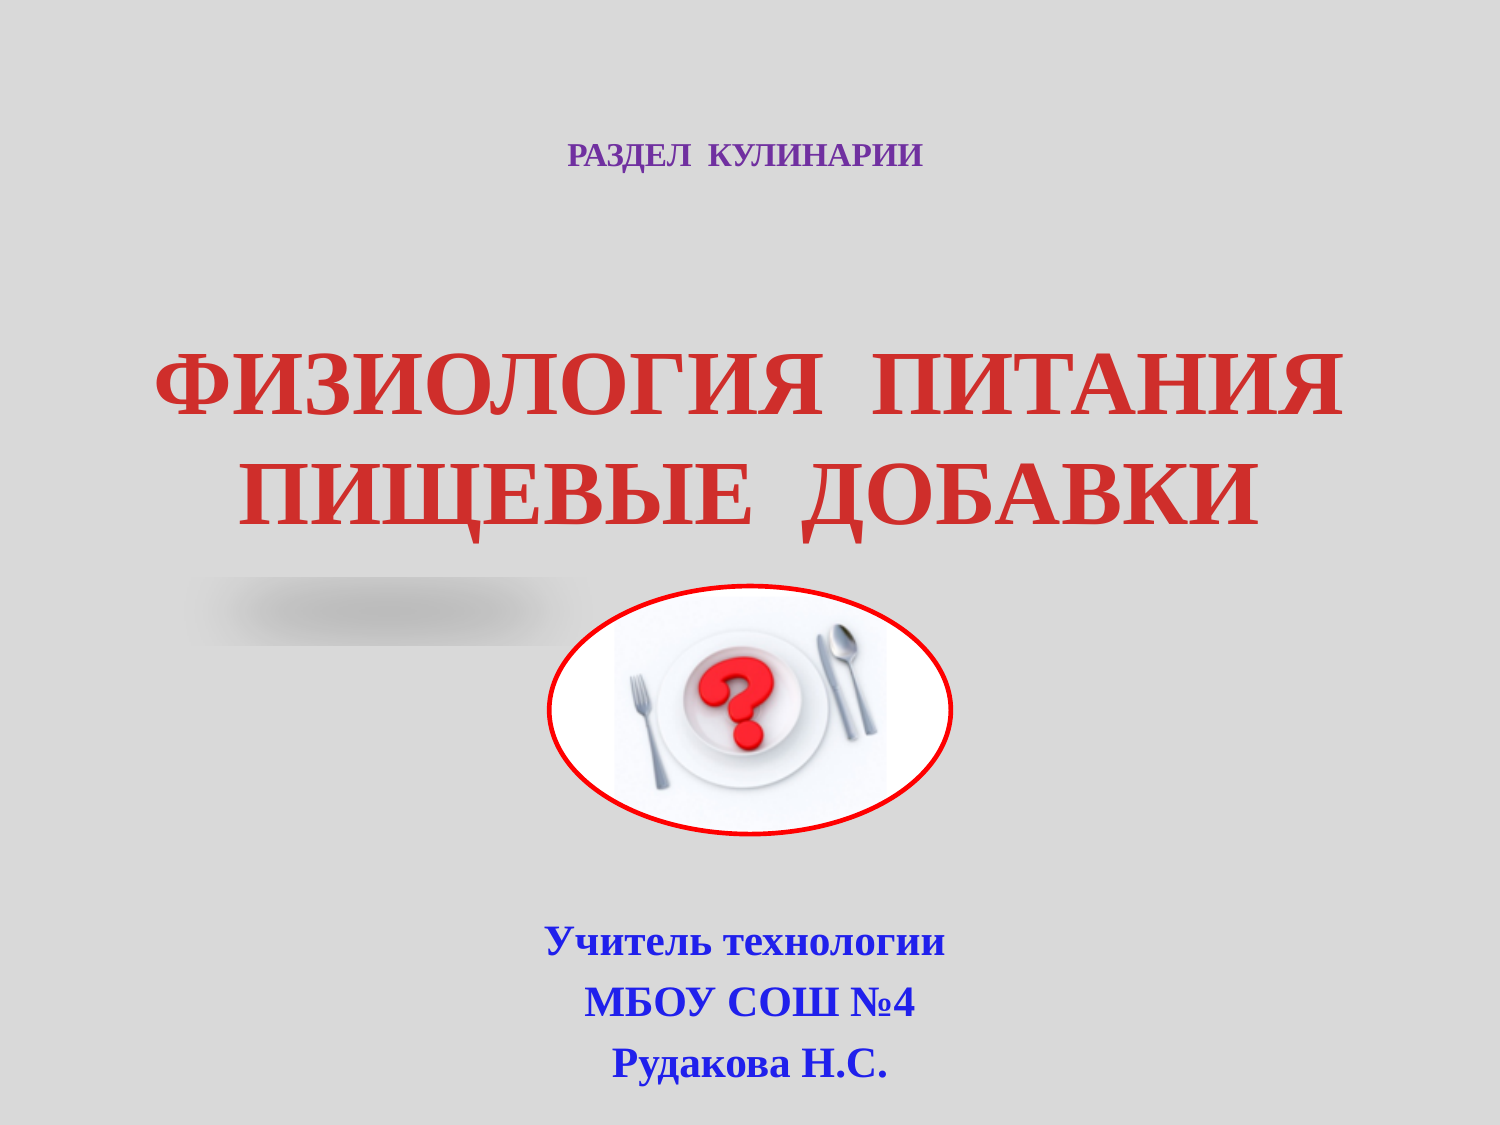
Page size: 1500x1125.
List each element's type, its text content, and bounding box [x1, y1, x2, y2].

picture [548, 585, 952, 835]
subtitle Учитель технологии МБОУ СОШ №4 Рудакова Н.С. [225, 905, 1275, 1094]
title ФИЗИОЛОГИЯ ПИТАНИЯ ПИЩЕВЫЕ ДОБАВКИ [112, 290, 1388, 575]
text_box РАЗДЕЛ КУЛИНАРИИ [383, 125, 1107, 180]
